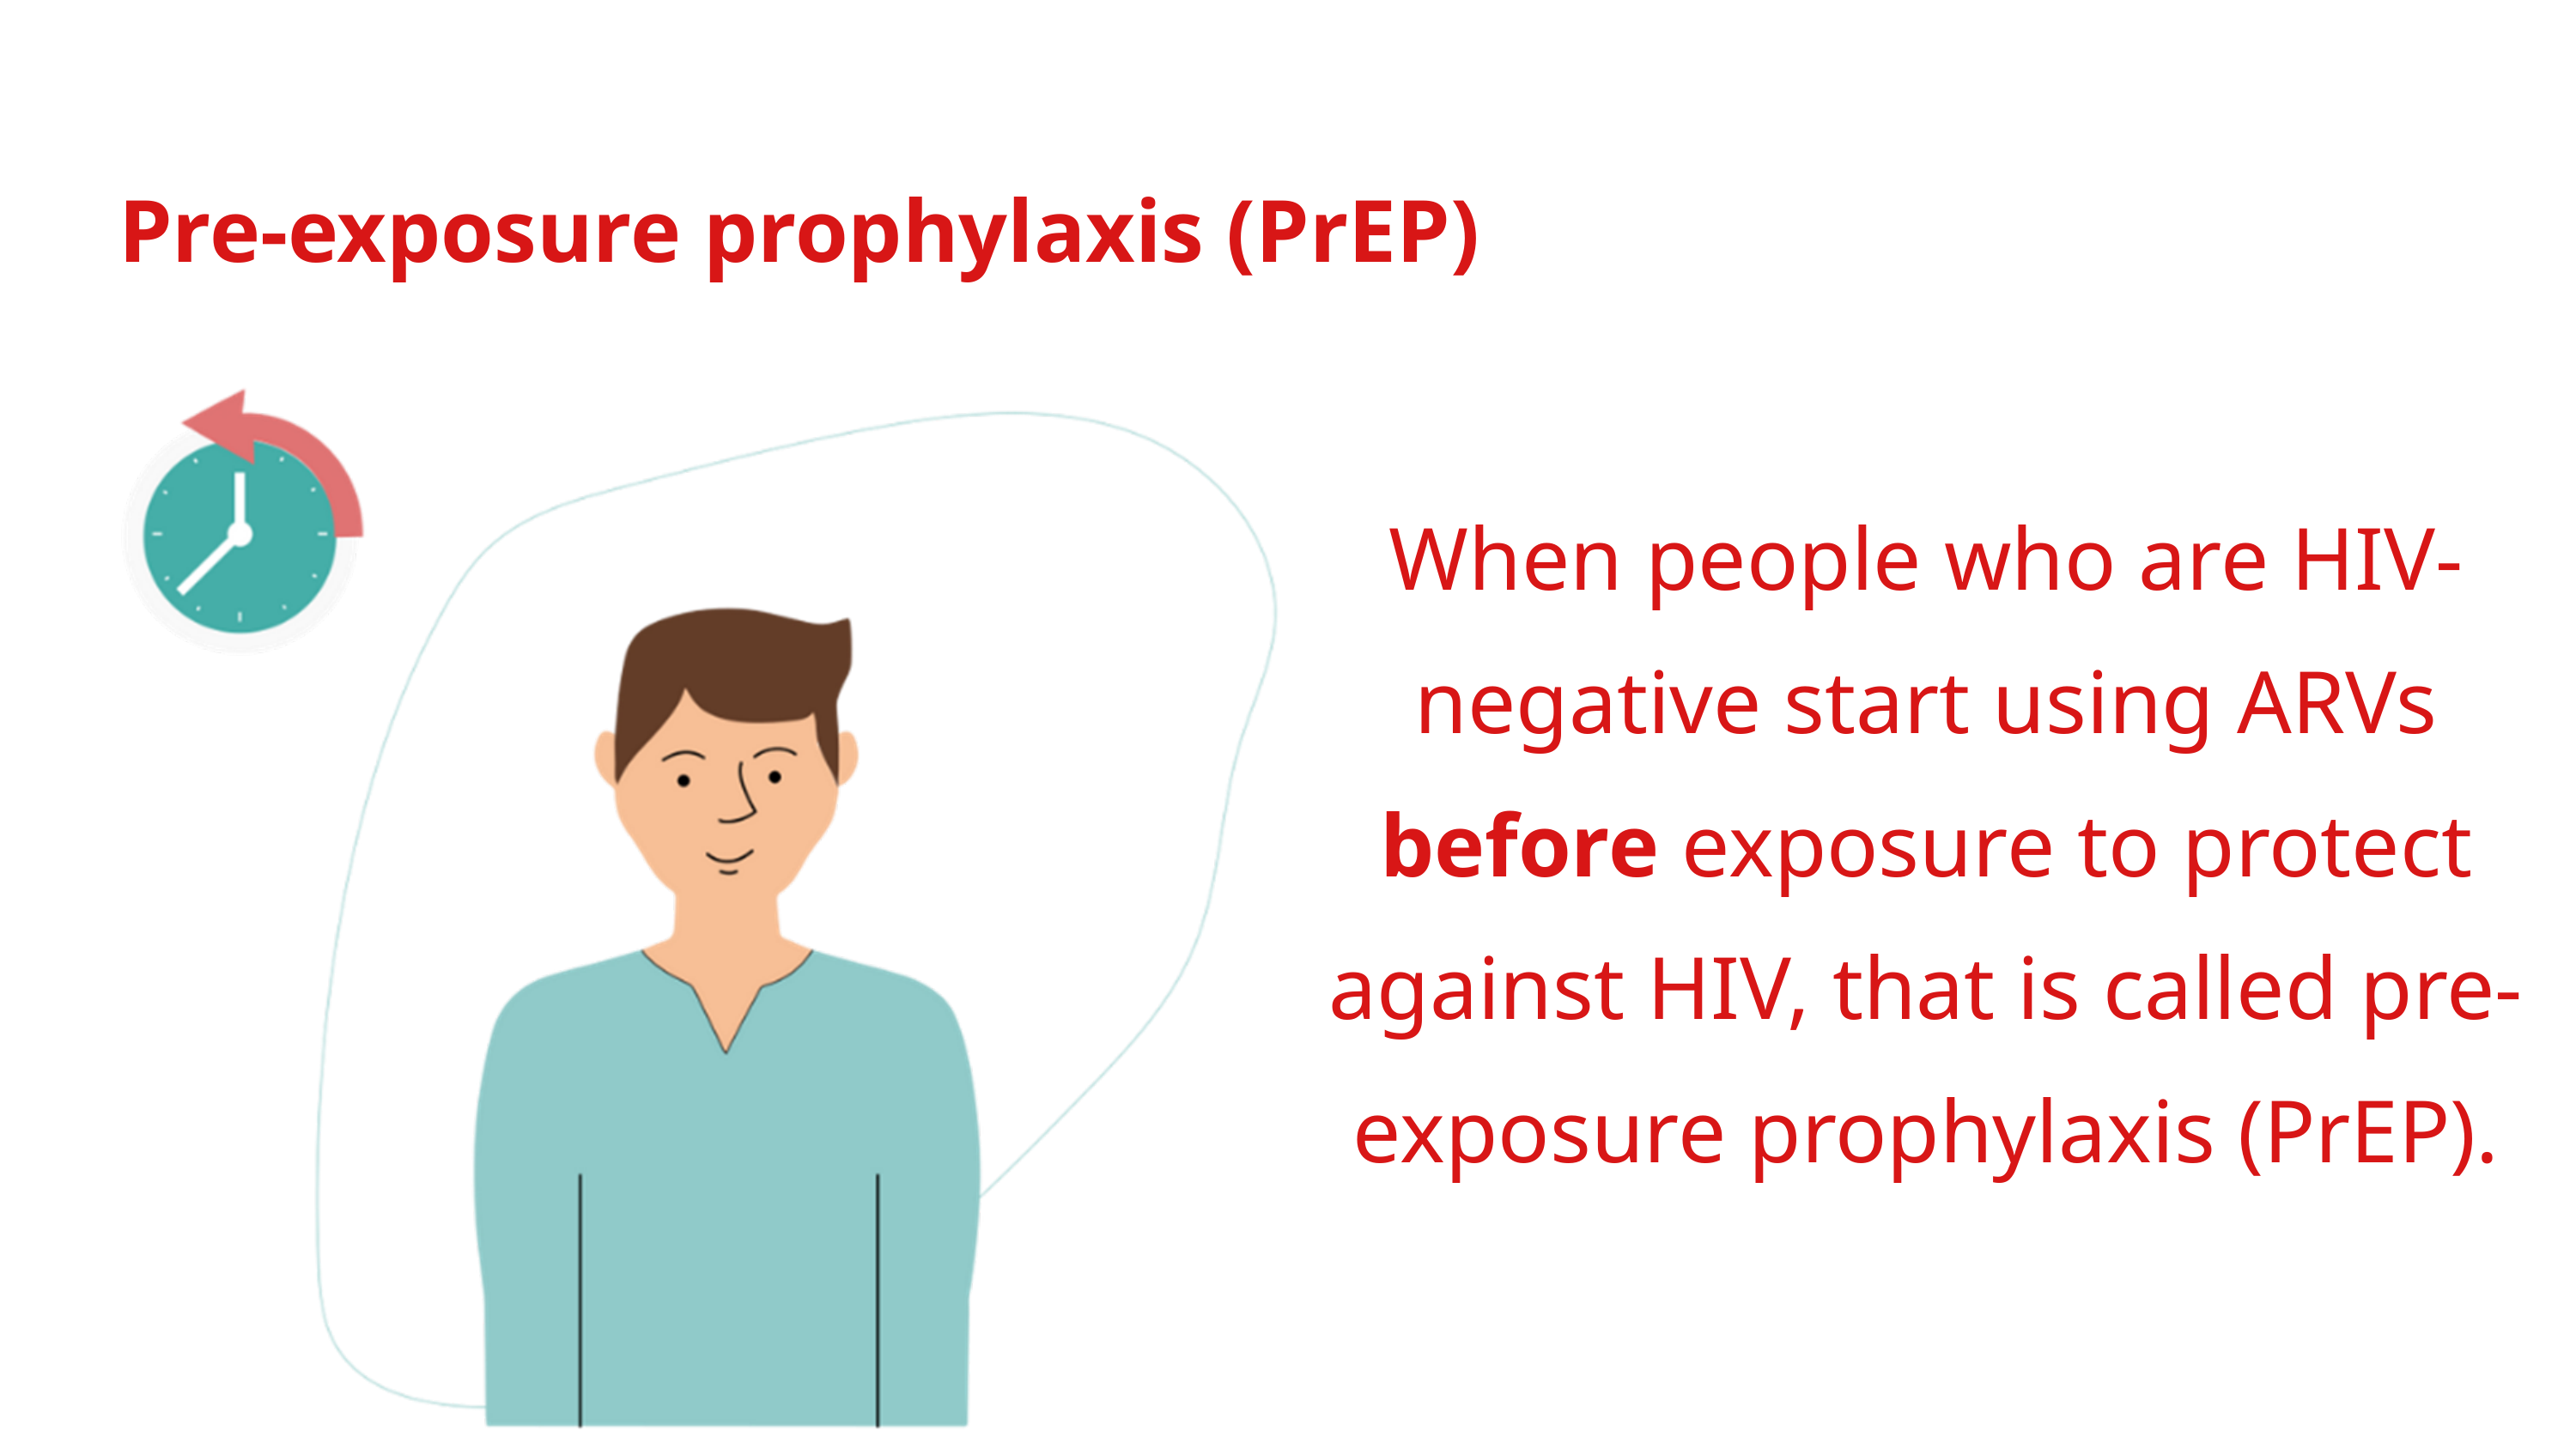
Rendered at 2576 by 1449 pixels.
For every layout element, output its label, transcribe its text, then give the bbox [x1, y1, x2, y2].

text_box [0, 356, 1375, 1449]
text_box When people who are HIV-negative start using ARVs before exposure to protect against HIV, that is called pre-exposure prophylaxis (PrEP). [1325, 464, 2528, 1180]
text_box Pre-exposure prophylaxis (PrEP) [118, 136, 2302, 280]
